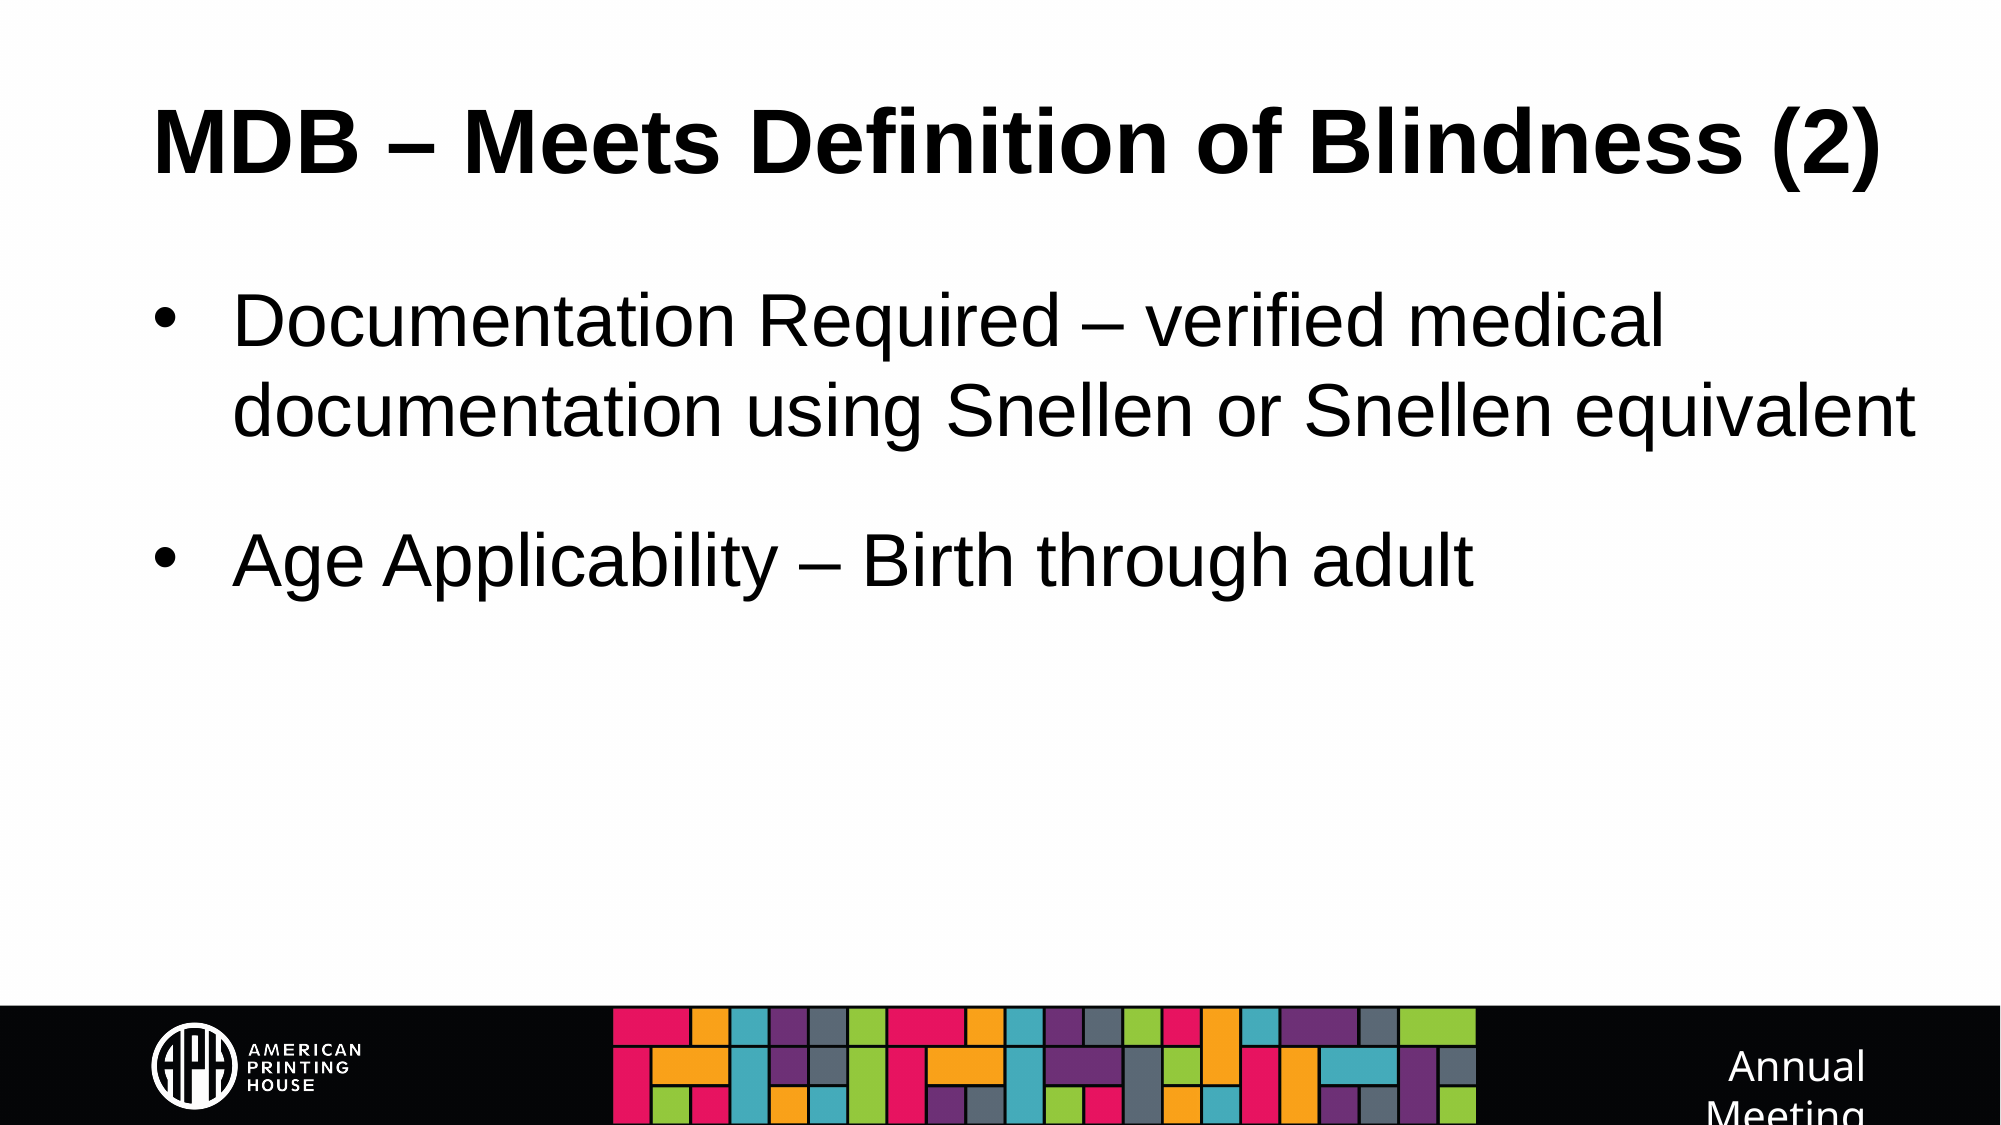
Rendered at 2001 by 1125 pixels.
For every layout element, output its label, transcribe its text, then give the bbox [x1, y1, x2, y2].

picture [0, 0, 2001, 1125]
list Documentation Required – verified medical documentation using Snellen or Snellen equivalent Age Applicability – Birth through adult [137, 263, 1954, 909]
picture [1771, 1111, 1783, 1118]
picture [1846, 1111, 1858, 1125]
picture [1748, 1111, 1760, 1118]
picture [1727, 1107, 1734, 1125]
title MDB – Meets Definition of Blindness (2) [137, 59, 1940, 228]
picture [1711, 1105, 1719, 1125]
picture [1821, 1111, 1833, 1125]
